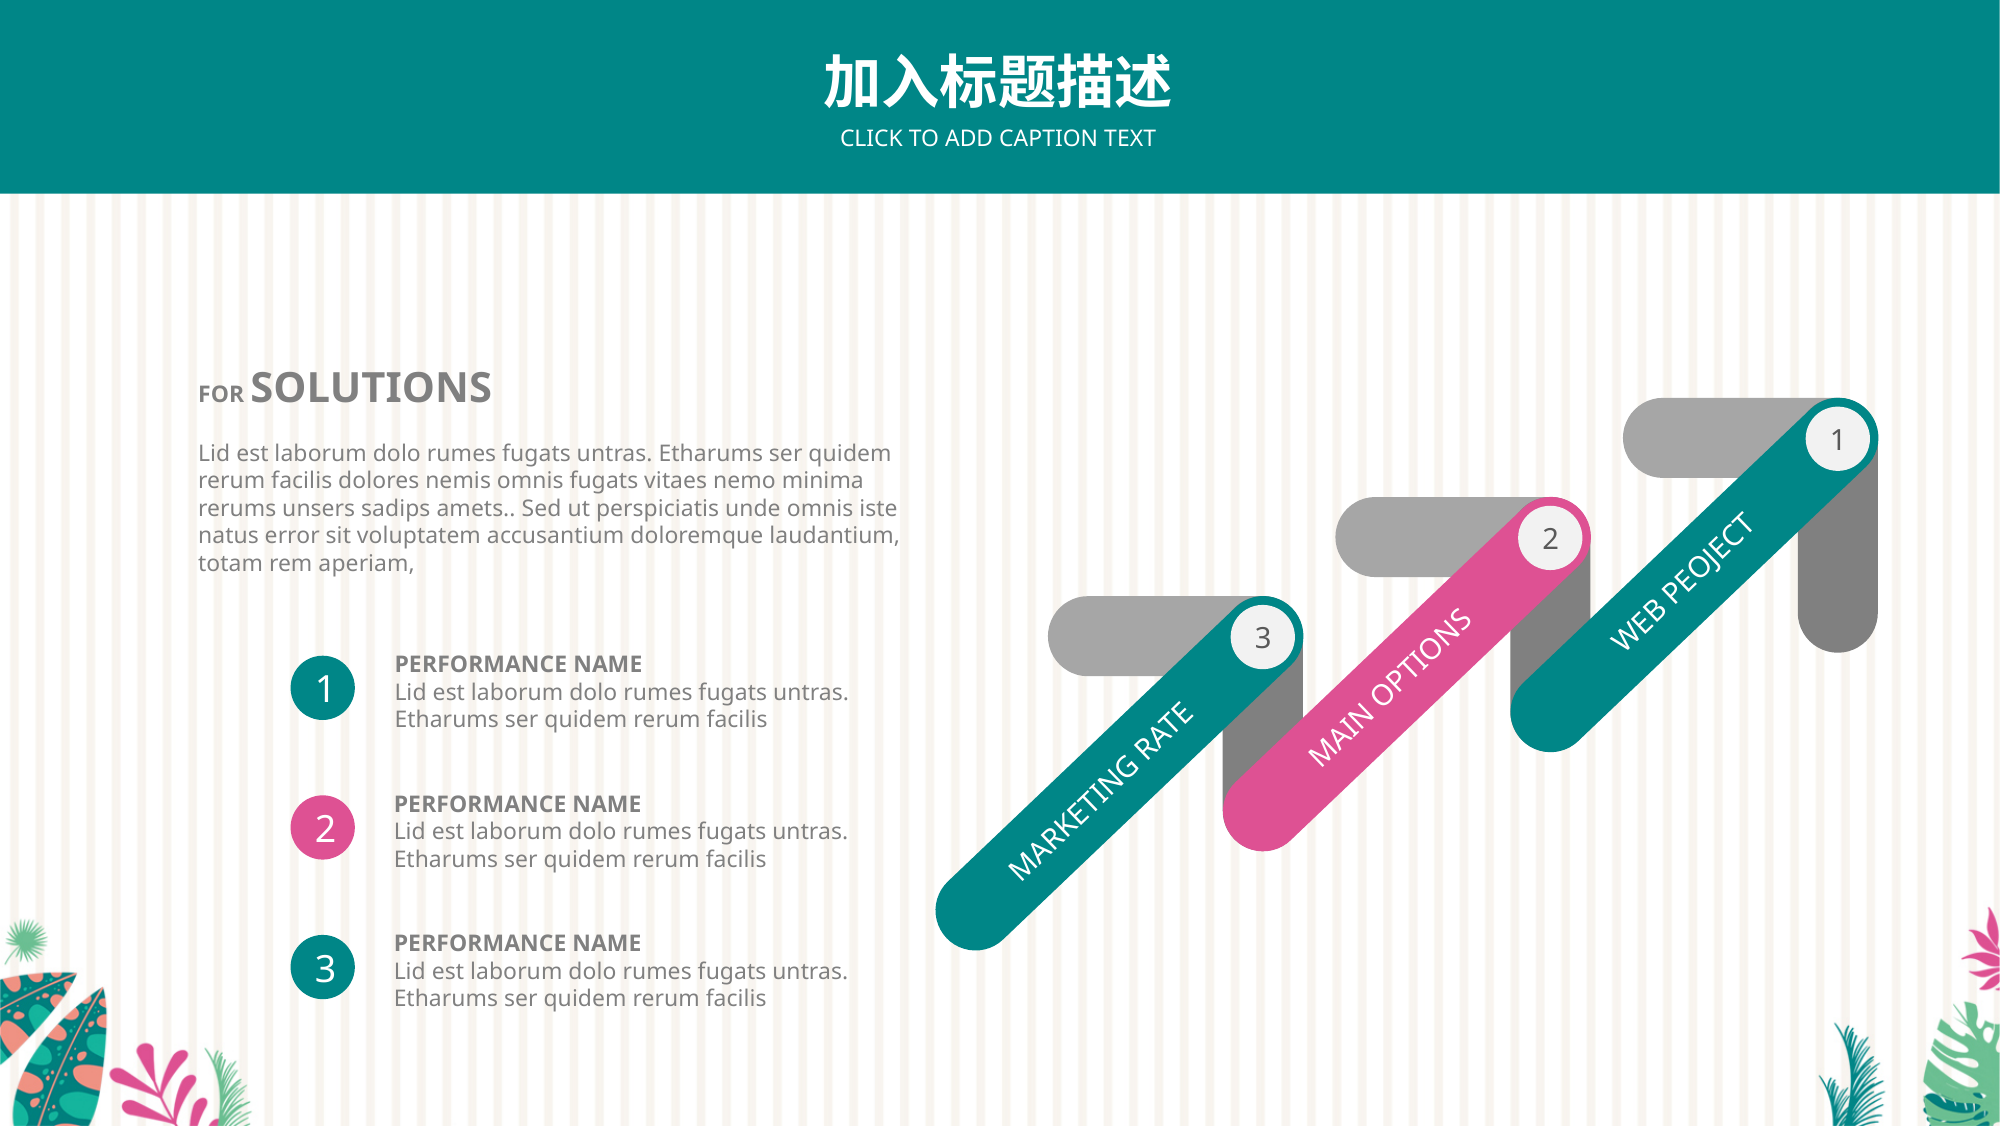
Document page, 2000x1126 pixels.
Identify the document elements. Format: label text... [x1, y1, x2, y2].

text_box [1045, 594, 1254, 679]
text_box PERFORMANCE NAME Lid est laborum dolo rumes fugats untras. Etharums ser quidem rerum facilis [379, 921, 877, 1019]
text_box 1 [1803, 404, 1873, 473]
text_box 3 [288, 932, 357, 1002]
text_box 2 [288, 793, 357, 862]
text_box [1508, 395, 1881, 755]
text_box MAIN OPTIONS [1284, 585, 1494, 790]
text_box PERFORMANCE NAME Lid est laborum dolo rumes fugats untras. Etharums ser quidem rerum facilis [379, 642, 878, 740]
text_box [1508, 546, 1593, 705]
text_box [1220, 494, 1593, 854]
text_box [1220, 648, 1305, 808]
picture [0, 194, 2000, 1126]
text_box [1333, 494, 1547, 580]
text_box [933, 593, 1306, 953]
text_box 2 [1516, 503, 1585, 573]
text_box FOR SOLUTIONS Lid est laborum dolo rumes fugats untras. Etharums ser quidem rerum facilis dolores nemis omnis fugats vitaes nemo minima rerums unsers sadips amets.. Sed ut perspiciatis unde omnis iste natus error sit voluptatem accusantium doloremque laudantium, totam rem aperiam, [183, 353, 958, 584]
text_box PERFORMANCE NAME Lid est laborum dolo rumes fugats untras. Etharums ser quidem rerum facilis [379, 782, 877, 880]
text_box 1 [288, 653, 357, 723]
text_box 3 [1228, 602, 1298, 672]
text_box [1795, 449, 1880, 655]
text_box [0, 0, 2000, 194]
text_box [1620, 395, 1833, 481]
text_box MARKETING RATE [984, 678, 1215, 904]
text_box WEB PEOJECT [1587, 489, 1778, 675]
